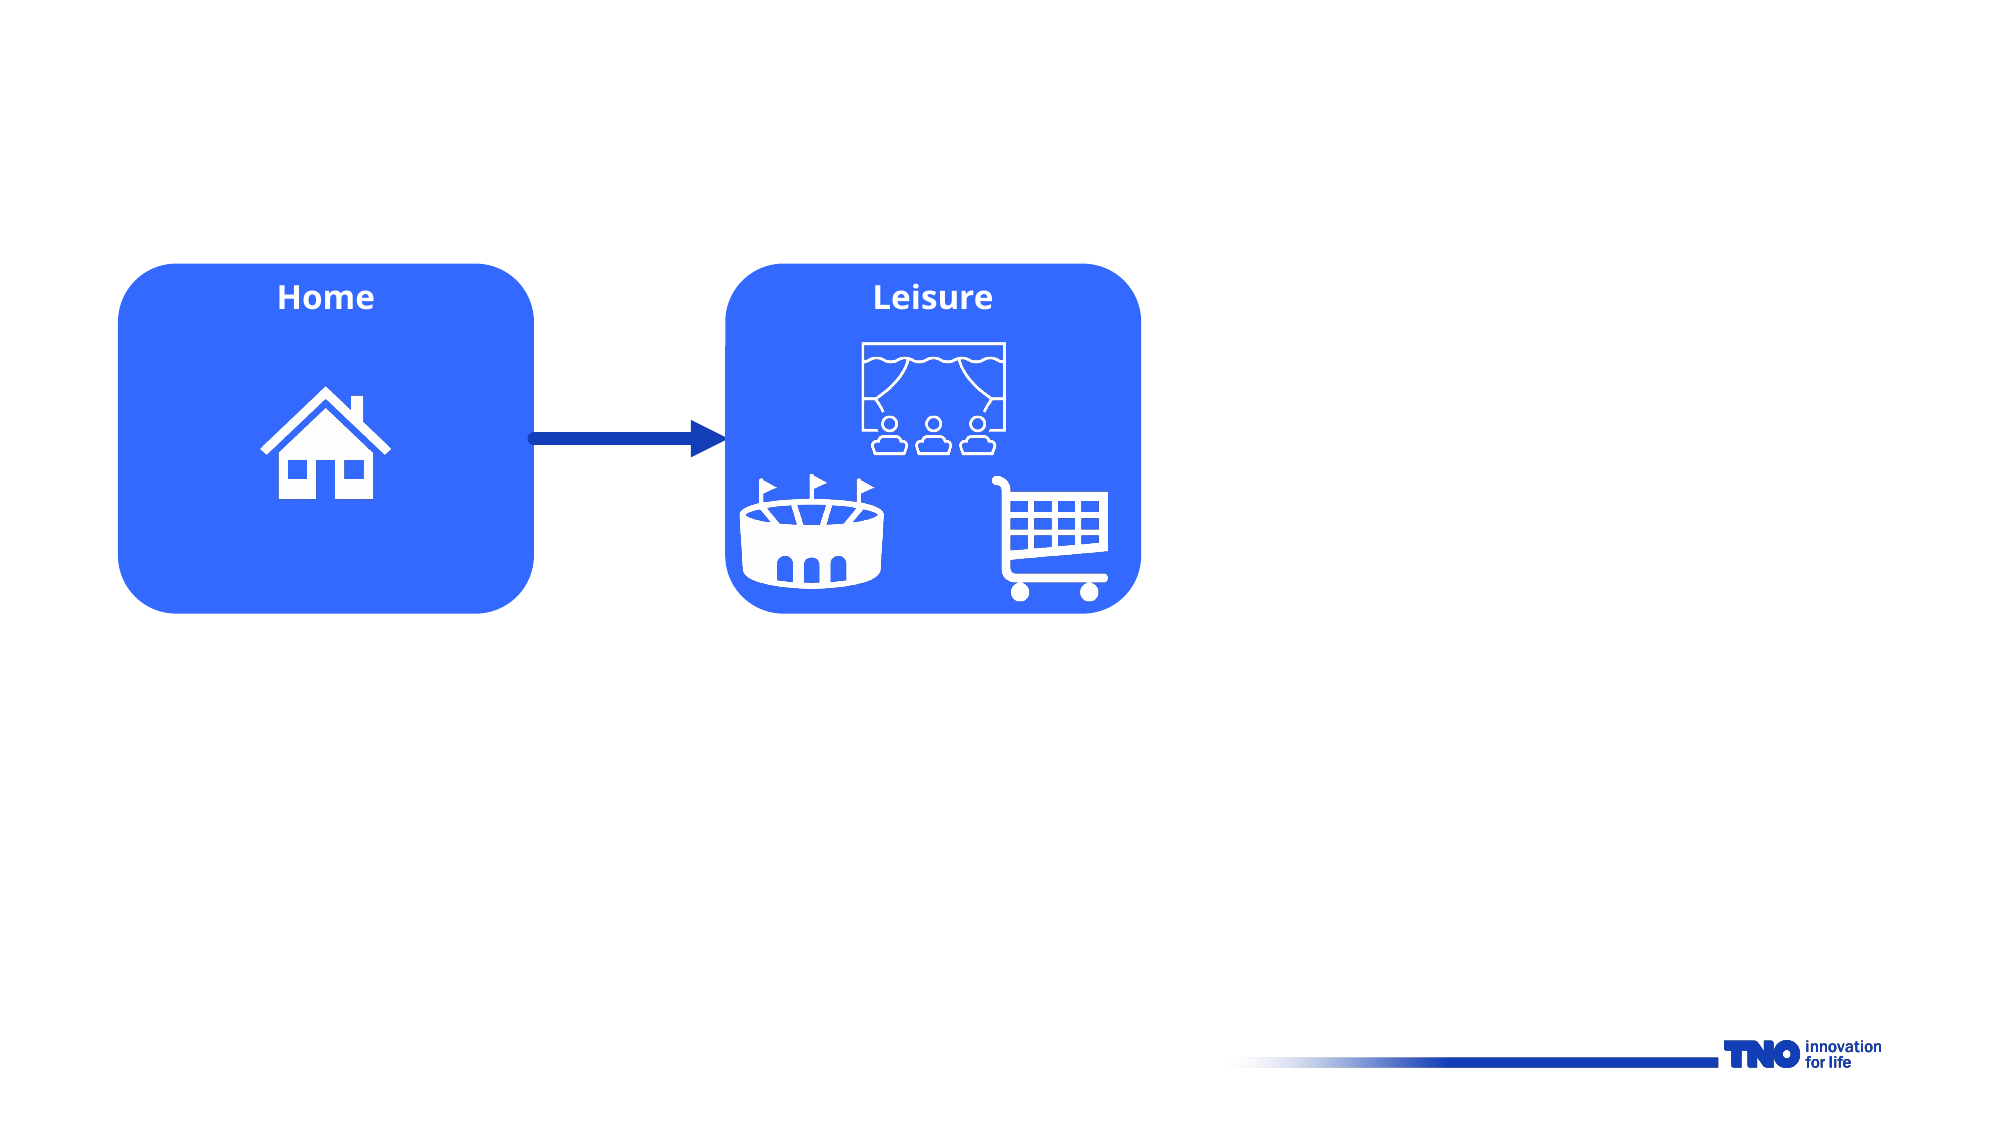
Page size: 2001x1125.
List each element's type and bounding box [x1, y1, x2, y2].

picture [1222, 1040, 1882, 1068]
text_box [117, 263, 534, 614]
text_box [725, 263, 1142, 614]
